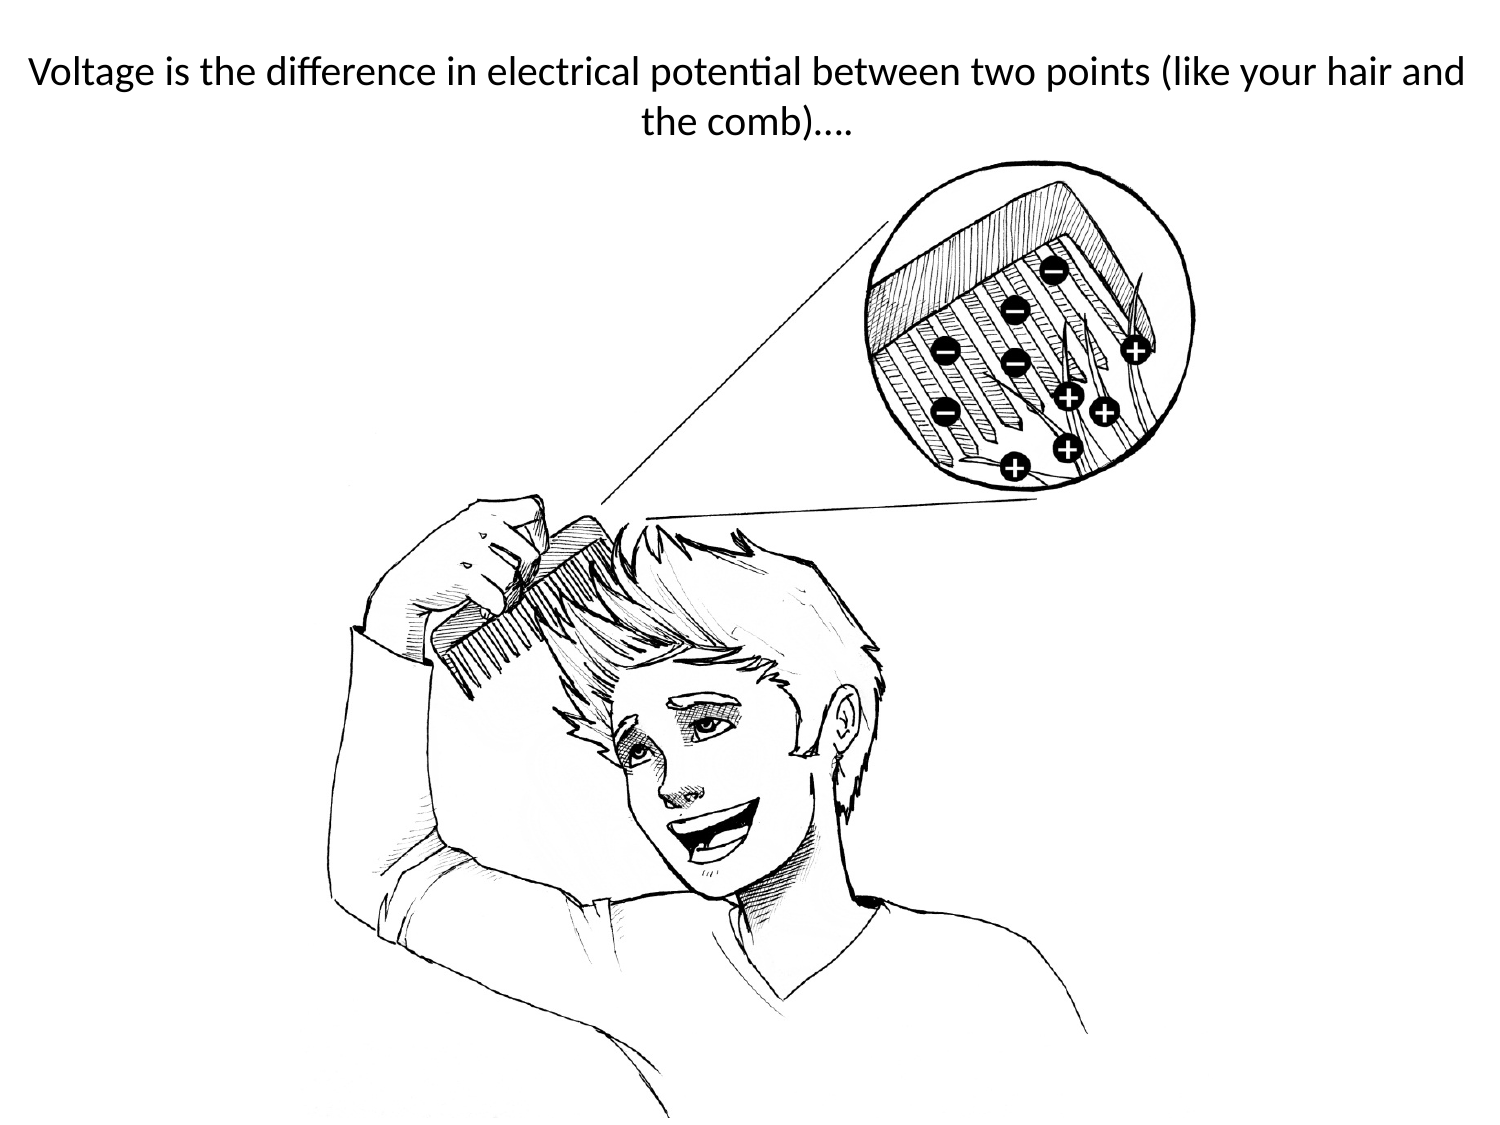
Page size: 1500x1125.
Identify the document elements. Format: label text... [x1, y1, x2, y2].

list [299, 153, 1213, 1119]
title Voltage is the difference in electrical potential between two points (like your hair and the comb)…. [0, 0, 1498, 188]
